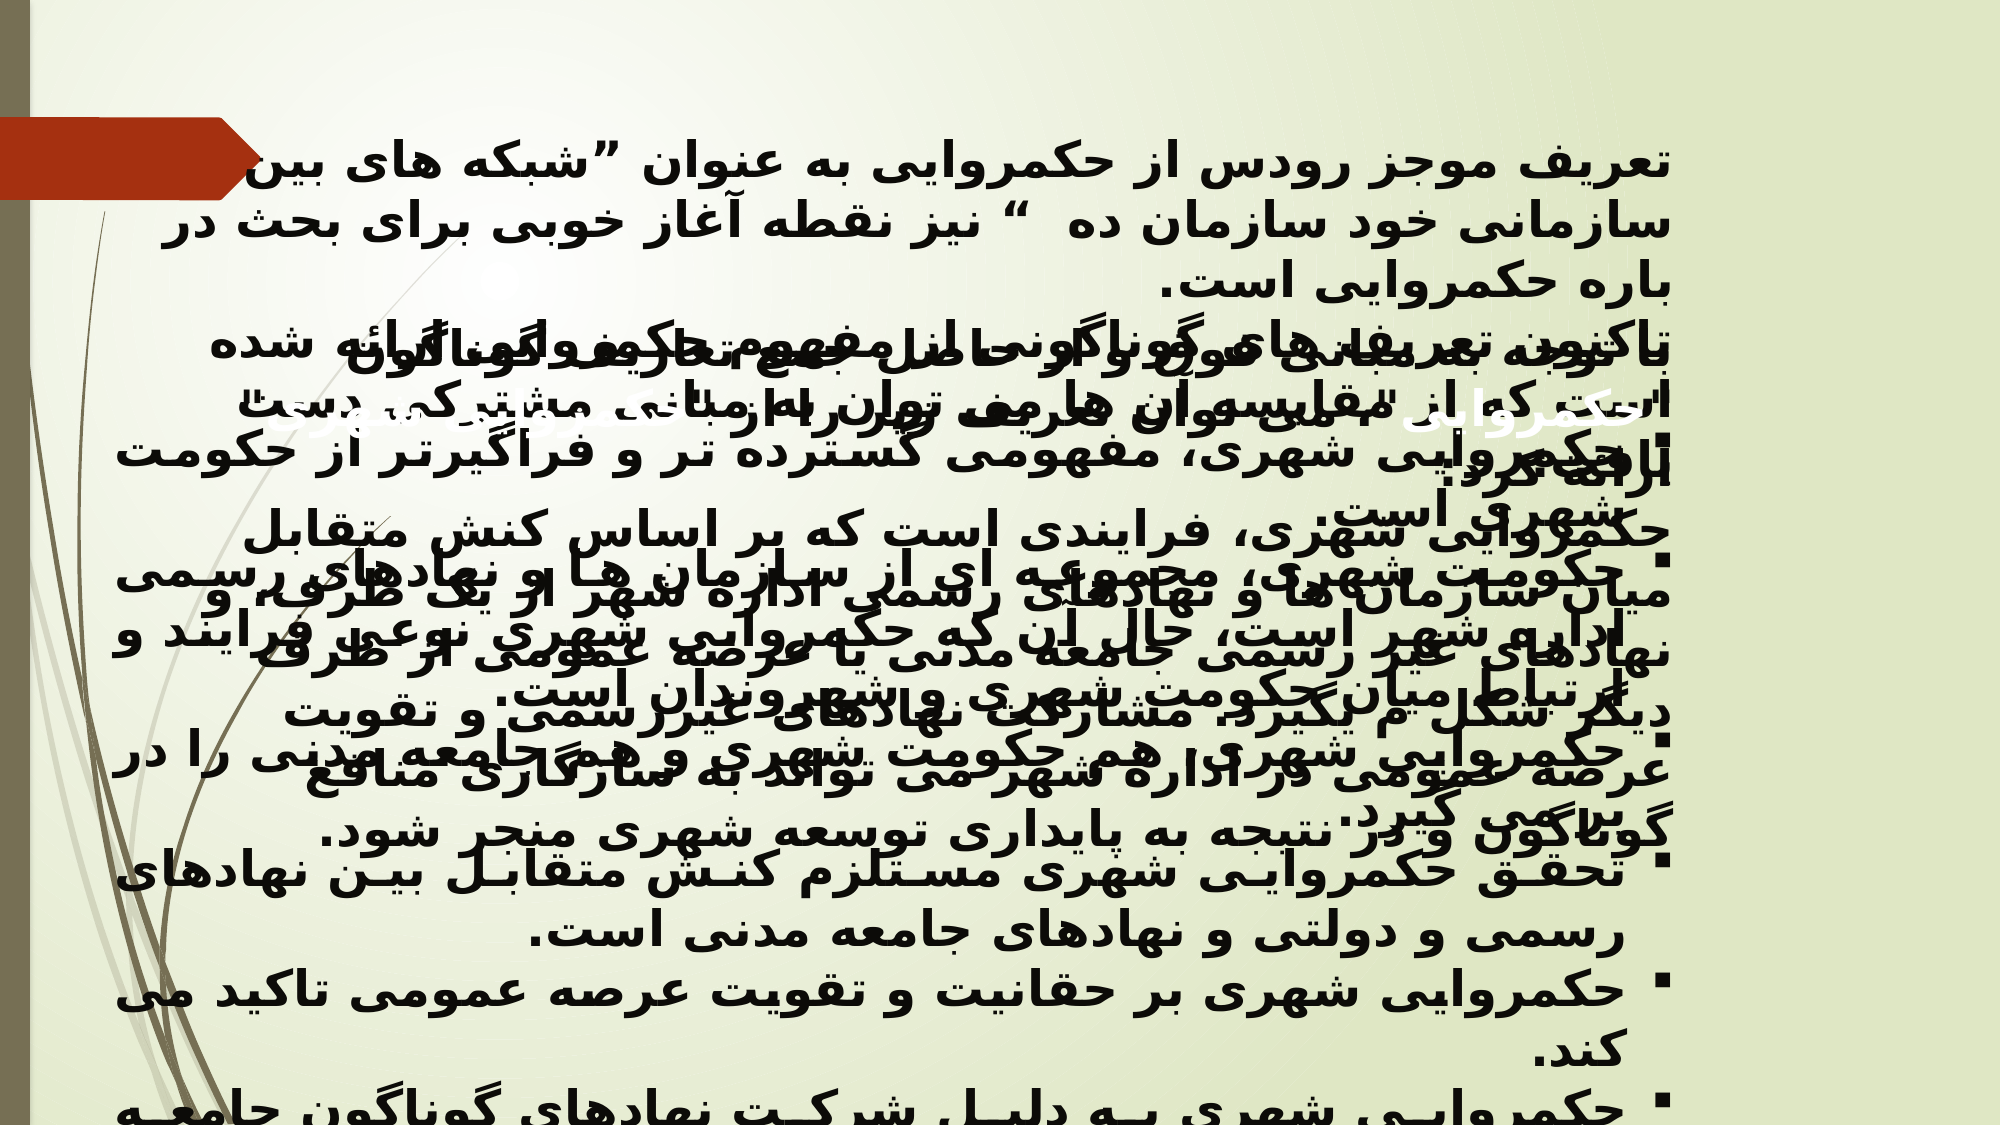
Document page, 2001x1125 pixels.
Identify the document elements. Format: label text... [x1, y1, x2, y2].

text_box با توجه به مبانی فوق و از حاصل جمع تعاریف گوناگون "حکمروایی"، می توان تعریف زیر را از "حکمروایی شهری" ارائه کرد: حکمروایی شهری، فرایندی است که بر اساس کنش متقابل میان سازمان ها و نهادهای رسمی اداره شهر از یک طرف، و نهادهای غیر رسمی جامعه مدنی یا عرصه عمومی از طرف دیگر شکل م یگیرد. مشارکت نهادهای غیررسمی و تقویت عرصه عمومی در اداره شهر می تواند به سازگاری منافع گوناگون و در نتیجه به پایداری توسعه شهری منجر شود. [125, 309, 1689, 689]
title تعریف موجز رودس از حکمروایی به عنوان ”شبکه های بین سازمانی خود سازمان ده “ نیز نقطه آغاز خوبی برای بحث در باره حکمروایی است. تاکنون تعریف های گوناگونی از مفهوم حکمروایی ارائه شده است که از مقایسه آن ها می توان به مبانی مشترکی دست یافت: [99, 119, 1689, 383]
text_box حکمروایی شهری، مفهومی گسترده تر و فراگیرتر از حکومت شهری است. حکومت شهری، مجموعه ای از سازمان ها و نهادهای رسمی اداره شهر است، حال آن که حکمروایی شهری نوعی فرایند و ارتباط میان حکومت شهری و شهروندان است. حکمروایی شهری، هم حکومت شهری و هم جامعه مدنی را در بر می گیرد. تحقق حکمروایی شهری مستلزم کنش متقابل بین نهادهای رسمی و دولتی و نهادهای جامعه مدنی است. حکمروایی شهری بر حقانیت و تقویت عرصه عمومی تاکید می کند. حکمروایی شهری به دلیل شرکت نهادهای گوناگون جامعه مدنی در مدیریت و اداره شهر، می تواند به سازگاری منافع و رفع تعارض ها منجر شود. [99, 408, 1689, 1125]
